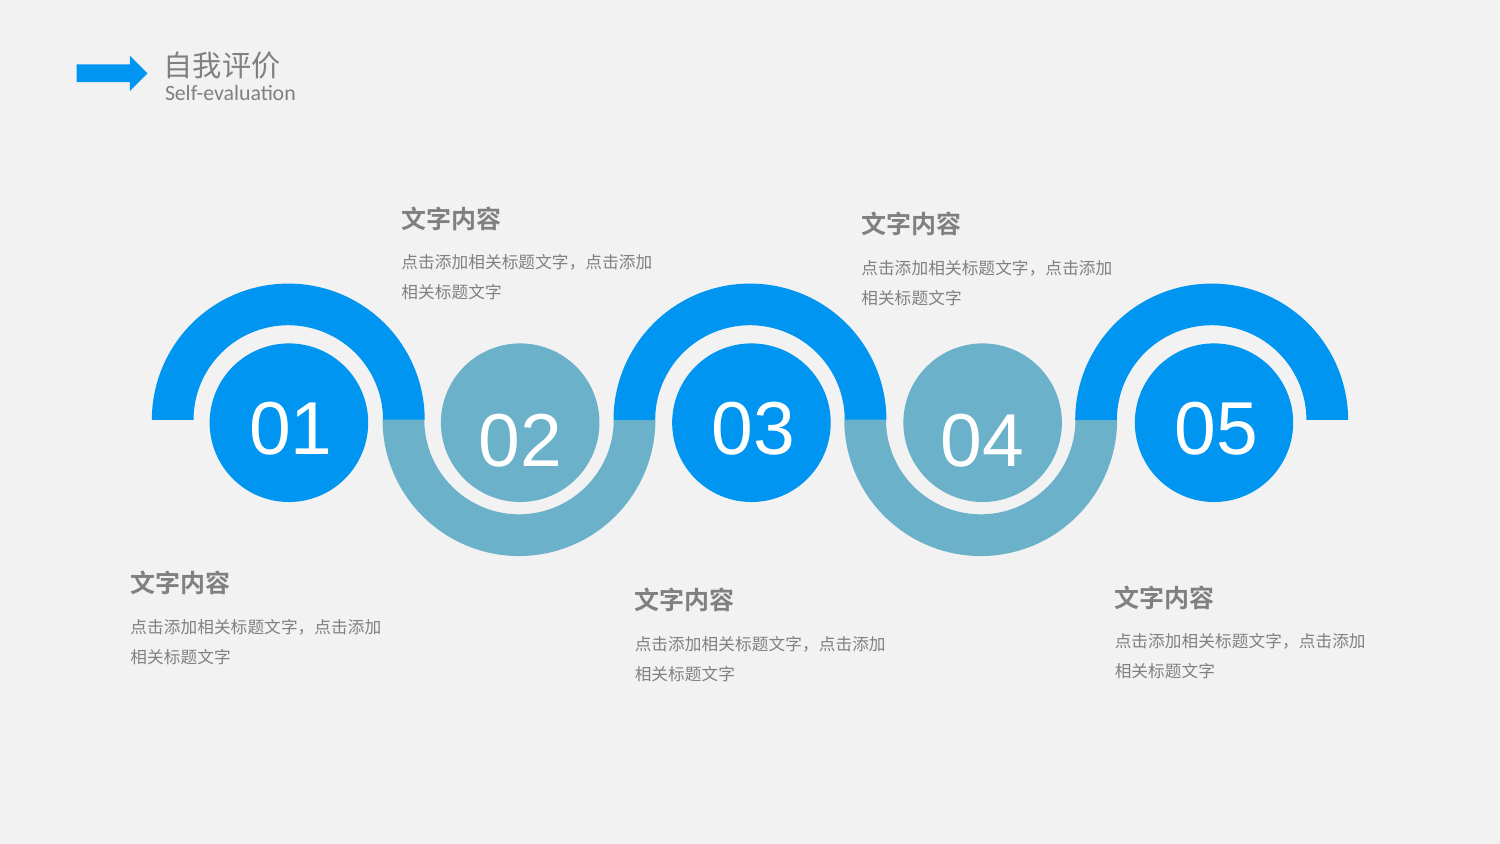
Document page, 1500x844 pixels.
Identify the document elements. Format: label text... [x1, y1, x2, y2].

text_box 文字内容 [1114, 576, 1368, 619]
text_box 01 [207, 341, 371, 505]
text_box 文字内容 [861, 203, 1114, 245]
text_box 点击添加相关标题文字，点击添加相关标题文字 [634, 623, 903, 692]
text_box [382, 419, 656, 557]
text_box 02 [440, 343, 600, 503]
text_box 文字内容 [401, 197, 654, 240]
text_box 点击添加相关标题文字，点击添加相关标题文字 [1114, 621, 1383, 689]
text_box 文字内容 [634, 578, 888, 621]
text_box [1073, 281, 1351, 422]
text_box 04 [903, 343, 1062, 503]
text_box [844, 419, 1118, 557]
text_box 文字内容 [130, 561, 383, 604]
text_box 05 [1132, 341, 1296, 505]
text_box [611, 281, 889, 422]
text_box 点击添加相关标题文字，点击添加相关标题文字 [401, 242, 669, 310]
text_box 点击添加相关标题文字，点击添加相关标题文字 [861, 247, 1129, 316]
text_box [149, 281, 427, 422]
text_box 点击添加相关标题文字，点击添加相关标题文字 [130, 606, 398, 675]
text_box 03 [670, 341, 833, 505]
